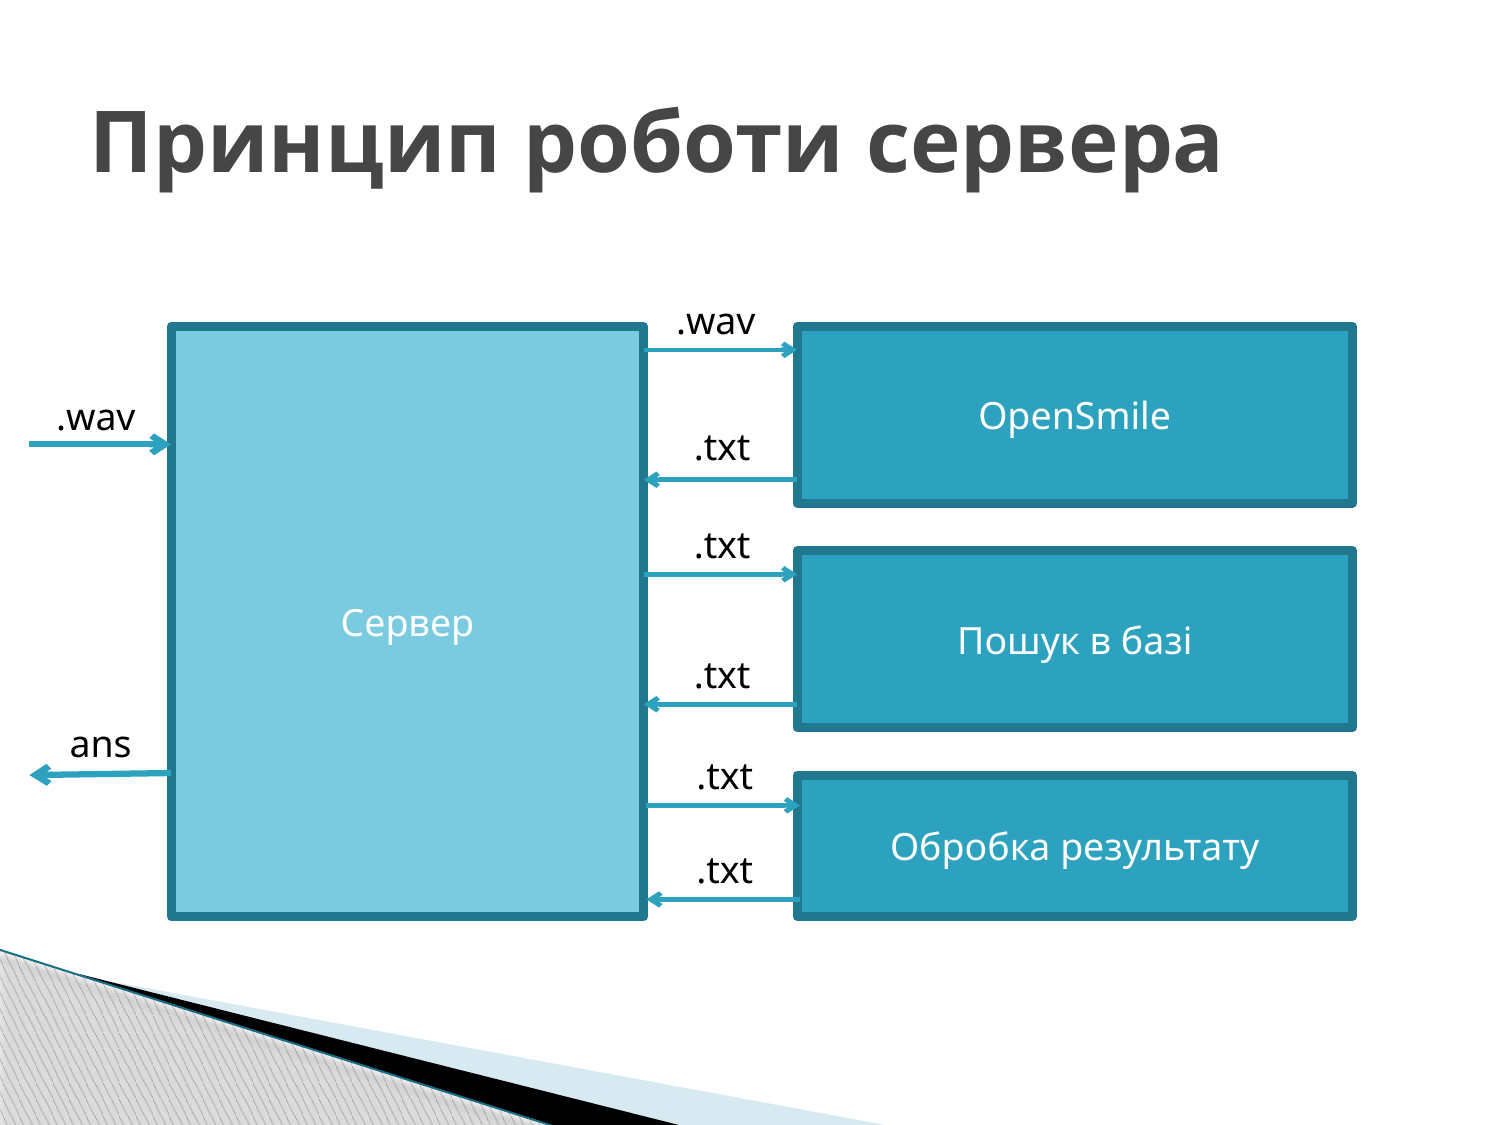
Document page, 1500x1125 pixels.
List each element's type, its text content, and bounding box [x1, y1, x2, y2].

text_box Обробка результату [793, 771, 1357, 921]
text_box .txt [679, 415, 798, 476]
text_box .wav [661, 289, 780, 349]
text_box .wav [41, 385, 160, 444]
text_box Сервер [167, 322, 648, 921]
text_box .txt [681, 838, 800, 899]
text_box .txt [681, 744, 800, 805]
title Принцип роботи сервера [75, 45, 1425, 233]
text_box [29, 772, 172, 776]
text_box .txt [679, 513, 798, 573]
text_box ans [54, 712, 173, 773]
text_box OpenSmile [793, 322, 1357, 508]
text_box Пошук в базі [793, 546, 1357, 732]
text_box .txt [679, 643, 798, 703]
